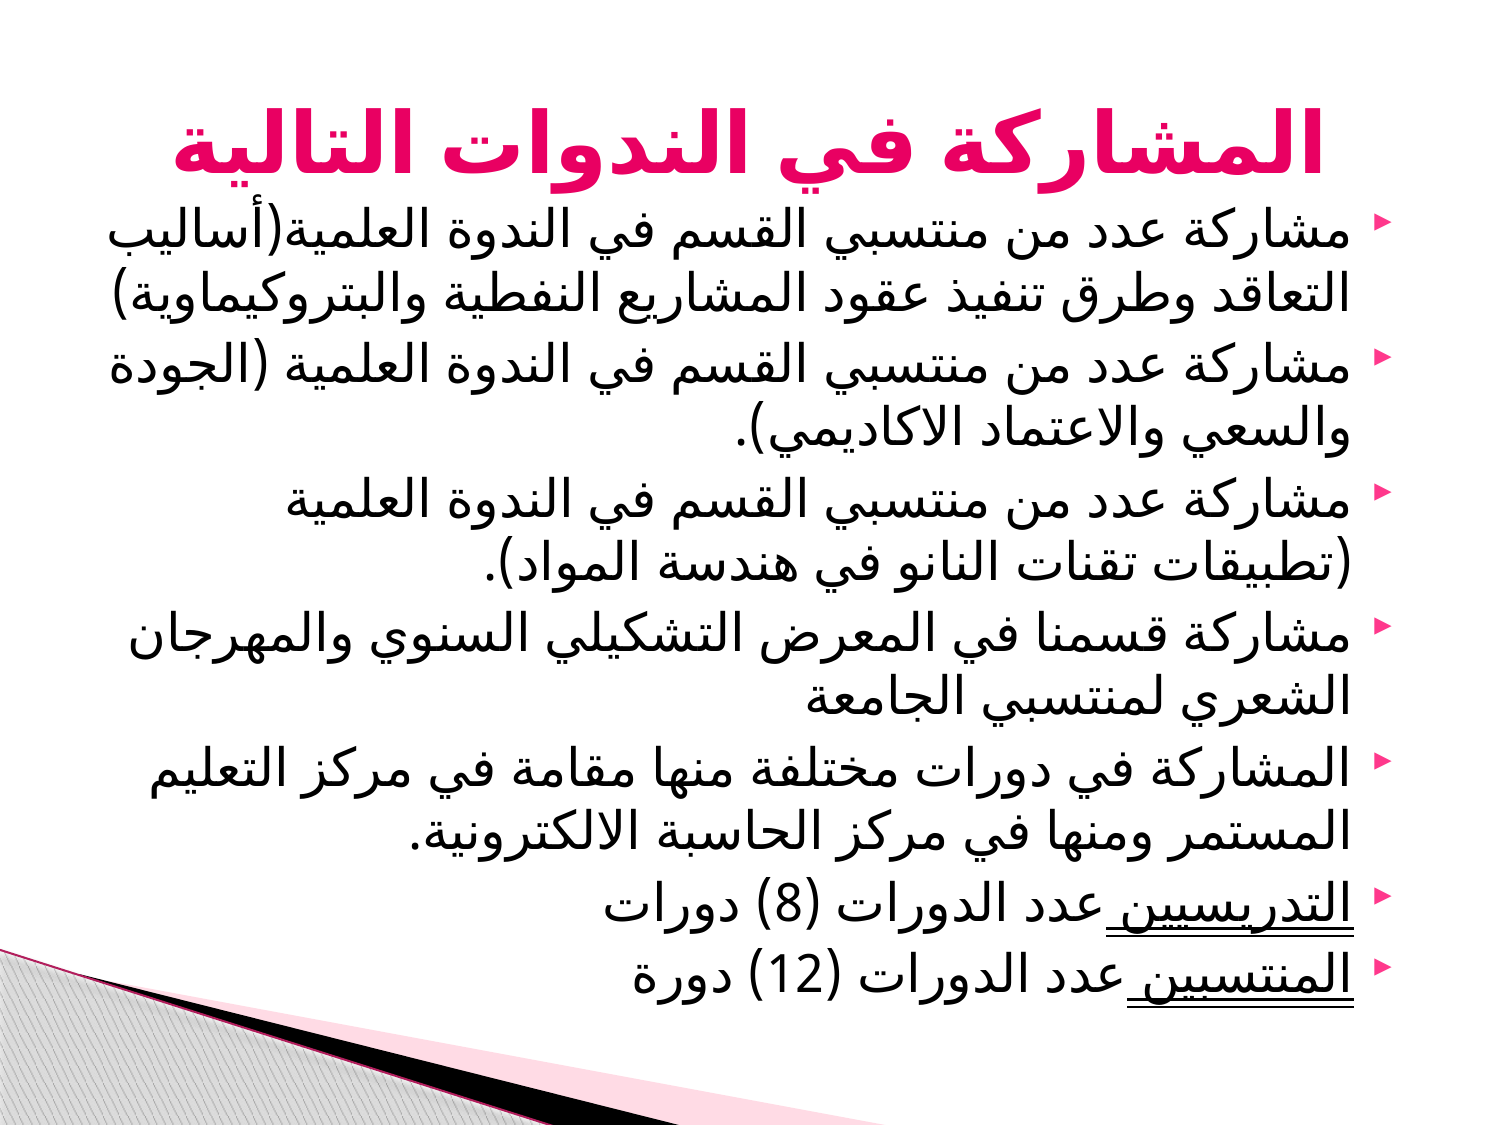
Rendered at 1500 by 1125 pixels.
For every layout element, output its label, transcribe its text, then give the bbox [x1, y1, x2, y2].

list مشاركة عدد من منتسبي القسم في الندوة العلمية(أساليب التعاقد وطرق تنفيذ عقود المشاريع النفطية والبتروكيماوية) مشاركة عدد من منتسبي القسم في الندوة العلمية (الجودة والسعي والاعتماد الاكاديمي). مشاركة عدد من منتسبي القسم في الندوة العلمية (تطبيقات تقنات النانو في هندسة المواد). مشاركة قسمنا في المعرض التشكيلي السنوي والمهرجان الشعري لمنتسبي الجامعة المشاركة في دورات مختلفة منها مقامة في مركز التعليم المستمر ومنها في مركز الحاسبة الالكترونية. التدريسيين عدد الدورات (8) دورات المنتسبين عدد الدورات (12) دورة [75, 233, 1425, 1043]
title المشاركة في الندوات التالية [75, 45, 1425, 233]
